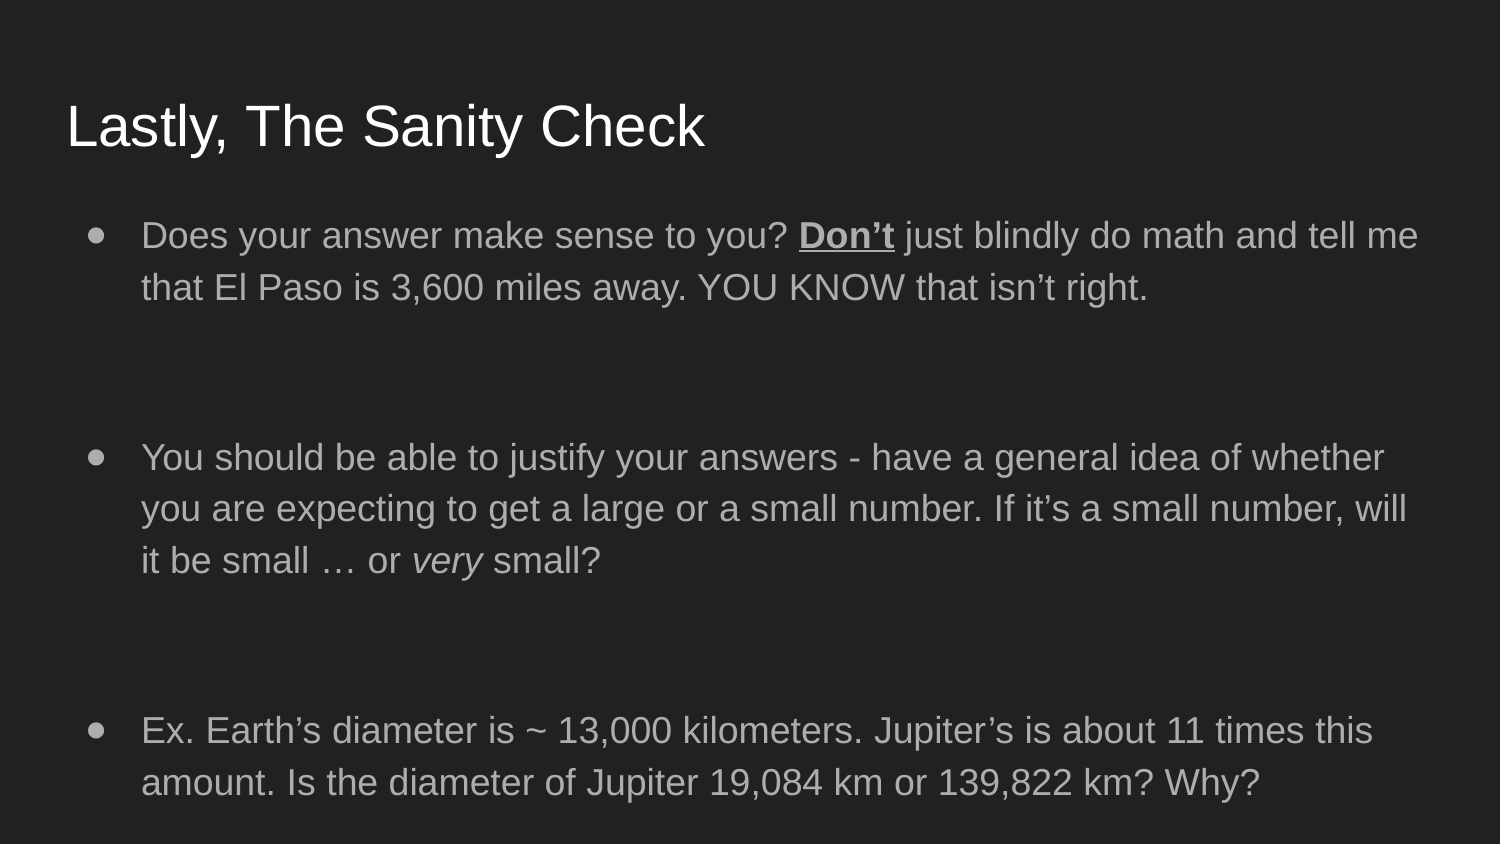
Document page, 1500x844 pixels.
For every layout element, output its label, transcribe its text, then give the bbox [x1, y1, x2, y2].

list Does your answer make sense to you? Don’t just blindly do math and tell me that El Paso is 3,600 miles away. YOU KNOW that isn’t right. You should be able to justify your answers - have a general idea of whether you are expecting to get a large or a small number. If it’s a small number, will it be small … or very small? Ex. Earth’s diameter is ~ 13,000 kilometers. Jupiter’s is about 11 times this amount. Is the diameter of Jupiter 19,084 km or 139,822 km? Why? [51, 189, 1449, 750]
title Lastly, The Sanity Check [51, 72, 1449, 167]
